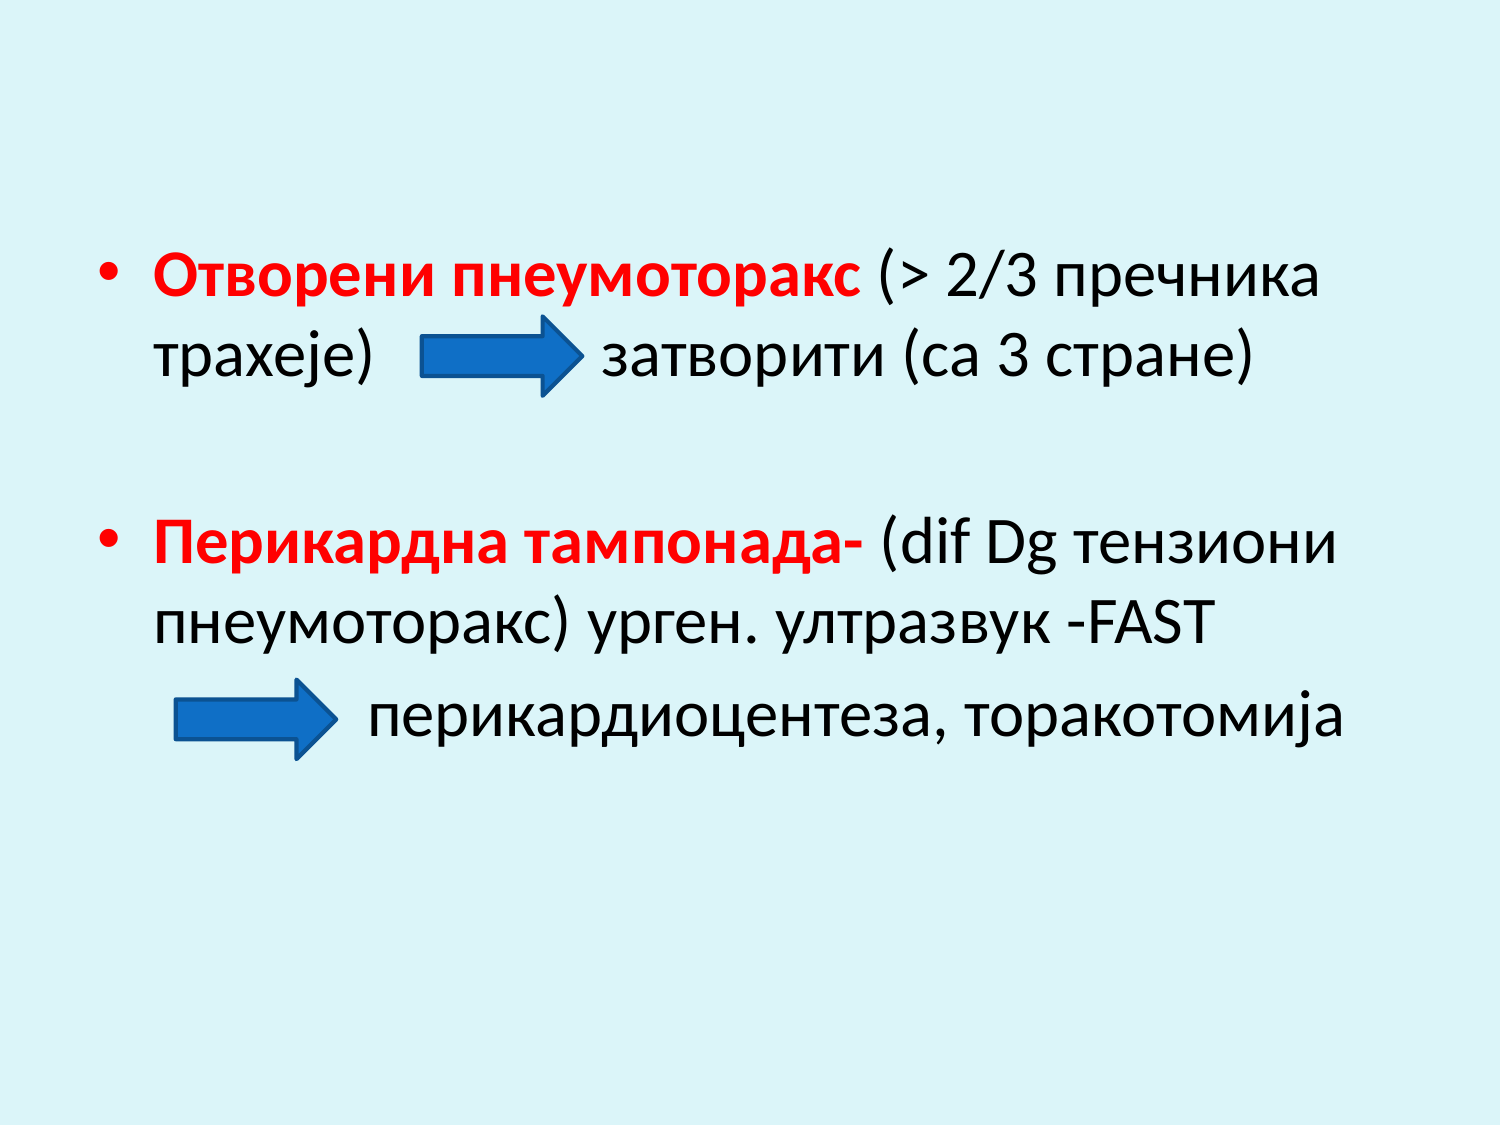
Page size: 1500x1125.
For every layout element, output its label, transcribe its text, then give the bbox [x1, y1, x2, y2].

text_box [419, 314, 585, 398]
list Отворени пнеумоторакс (> 2/3 пречника трахеје) затворити (са 3 стране) Перикардна тампонада- (dif Dg тензиони пнеумоторакс) урген. ултразвук -FAST перикардиоцентеза, торакотомија [82, 222, 1432, 966]
text_box [173, 677, 339, 762]
